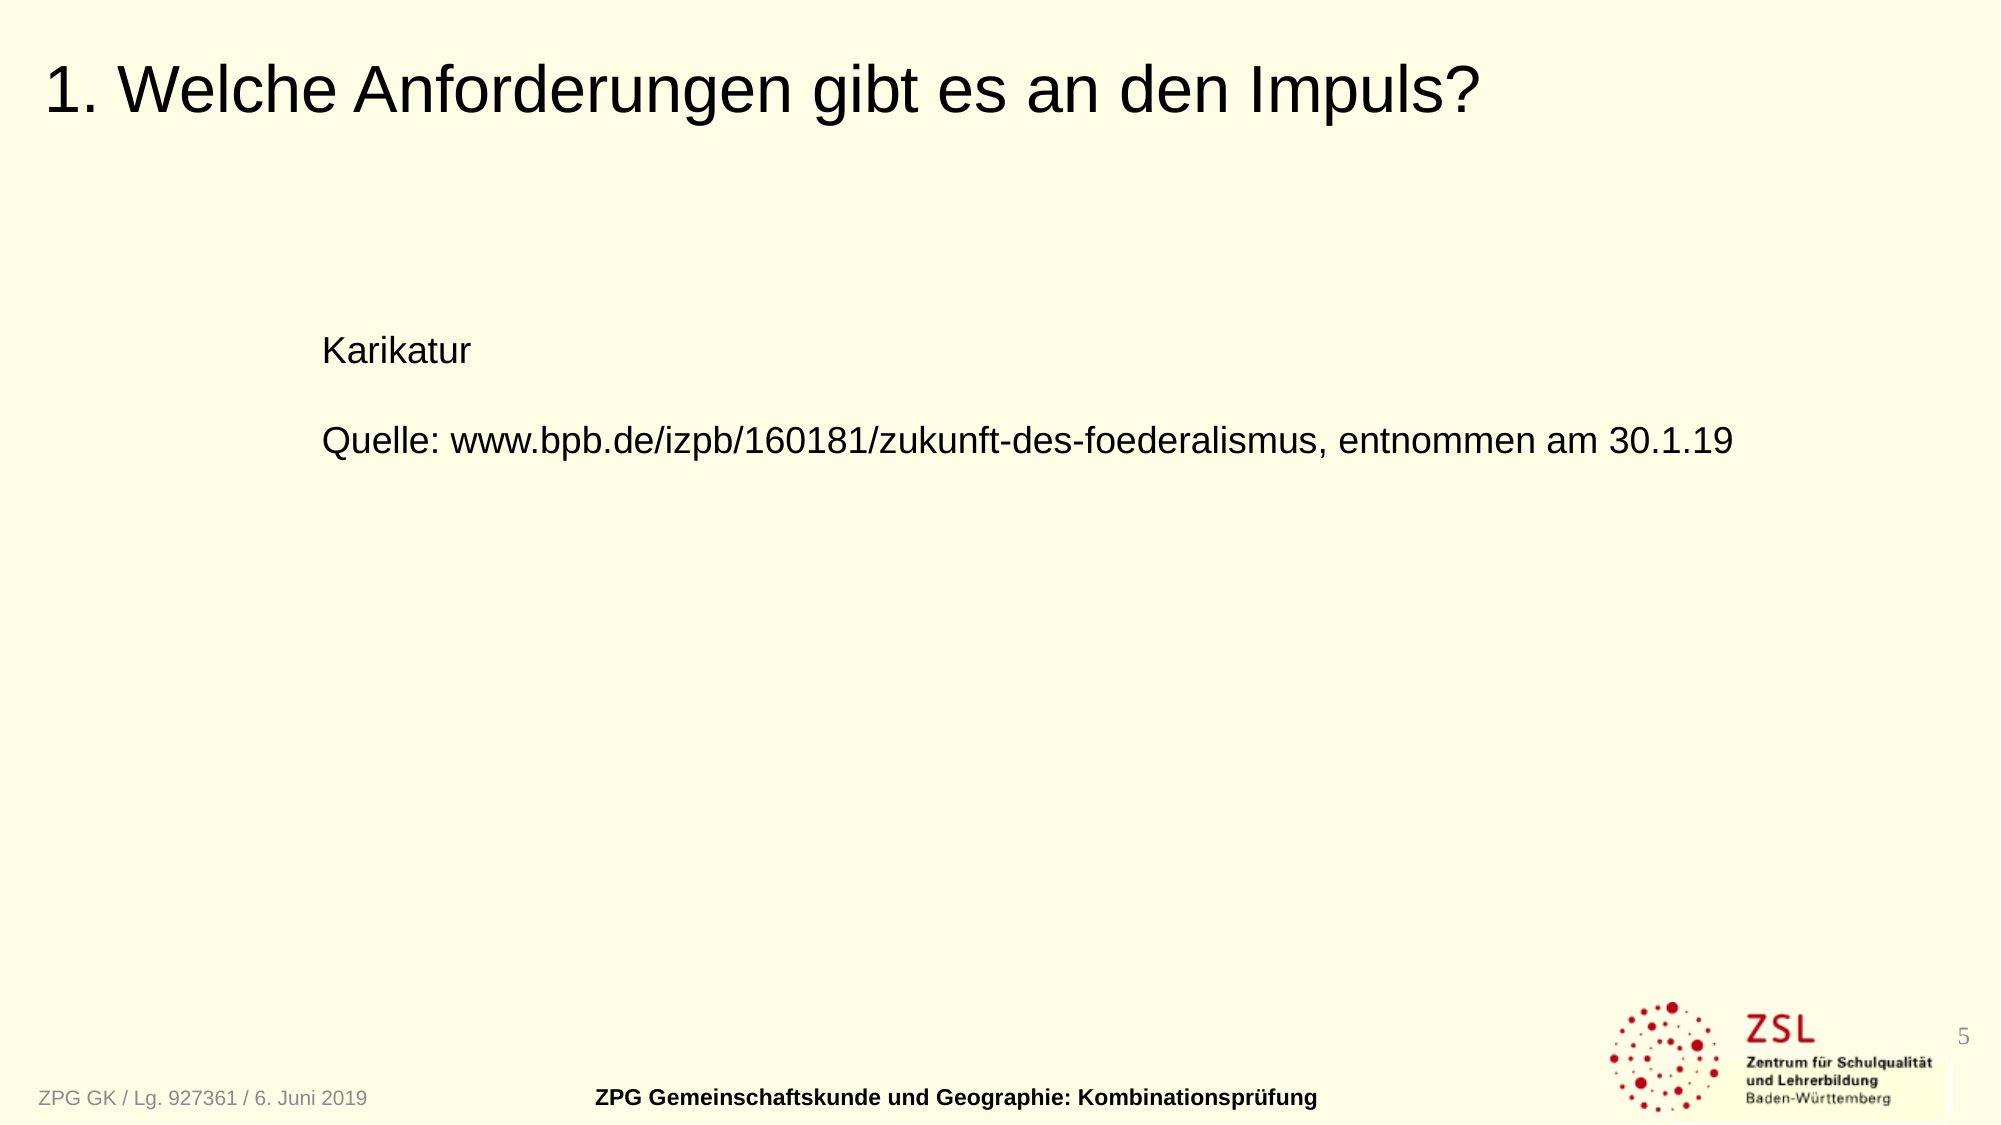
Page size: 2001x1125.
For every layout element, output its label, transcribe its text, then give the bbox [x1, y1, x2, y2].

text_box Karikatur Quelle: www.bpb.de/izpb/160181/zukunft-des-foederalismus, entnommen am 30.1.19 [307, 318, 1749, 460]
picture [1947, 1065, 1953, 1115]
text_box <Foliennummer> [1899, 1004, 1985, 1065]
text_box ZPG GK / Lg. 927361 / 6. Juni 2019 [23, 1066, 843, 1125]
text_box 1. Welche Anforderungen gibt es an den Impuls? [29, 37, 1896, 272]
picture [1609, 1002, 1935, 1114]
